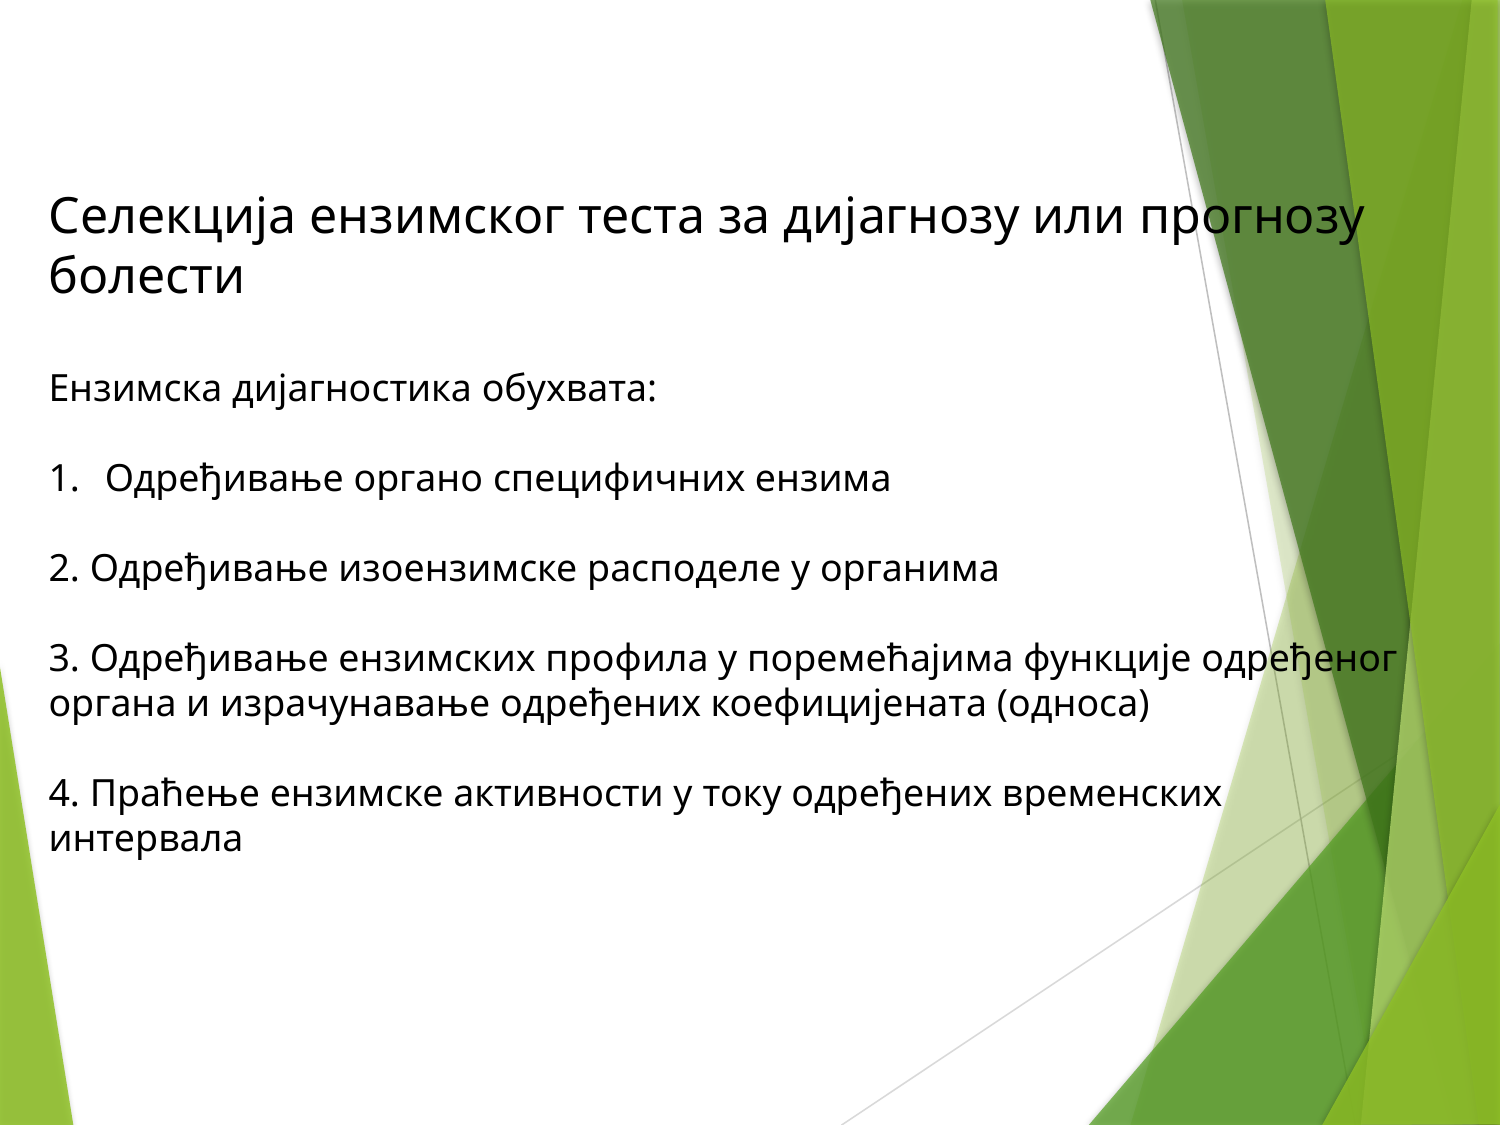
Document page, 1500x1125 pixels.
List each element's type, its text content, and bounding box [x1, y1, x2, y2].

text_box Селекција ензимског теста за дијагнозу или прогнозу болести Ензимска дијагностика обухвата: Одређивање органо специфичних ензима 2. Одређивање изоензимске расподеле у органима 3. Одређивање ензимских профила у поремећајима функције одређеног органа и израчунавање одређених коефицијената (односа) 4. Праћење ензимске активности у току одређених временских интервала [33, 176, 1439, 866]
